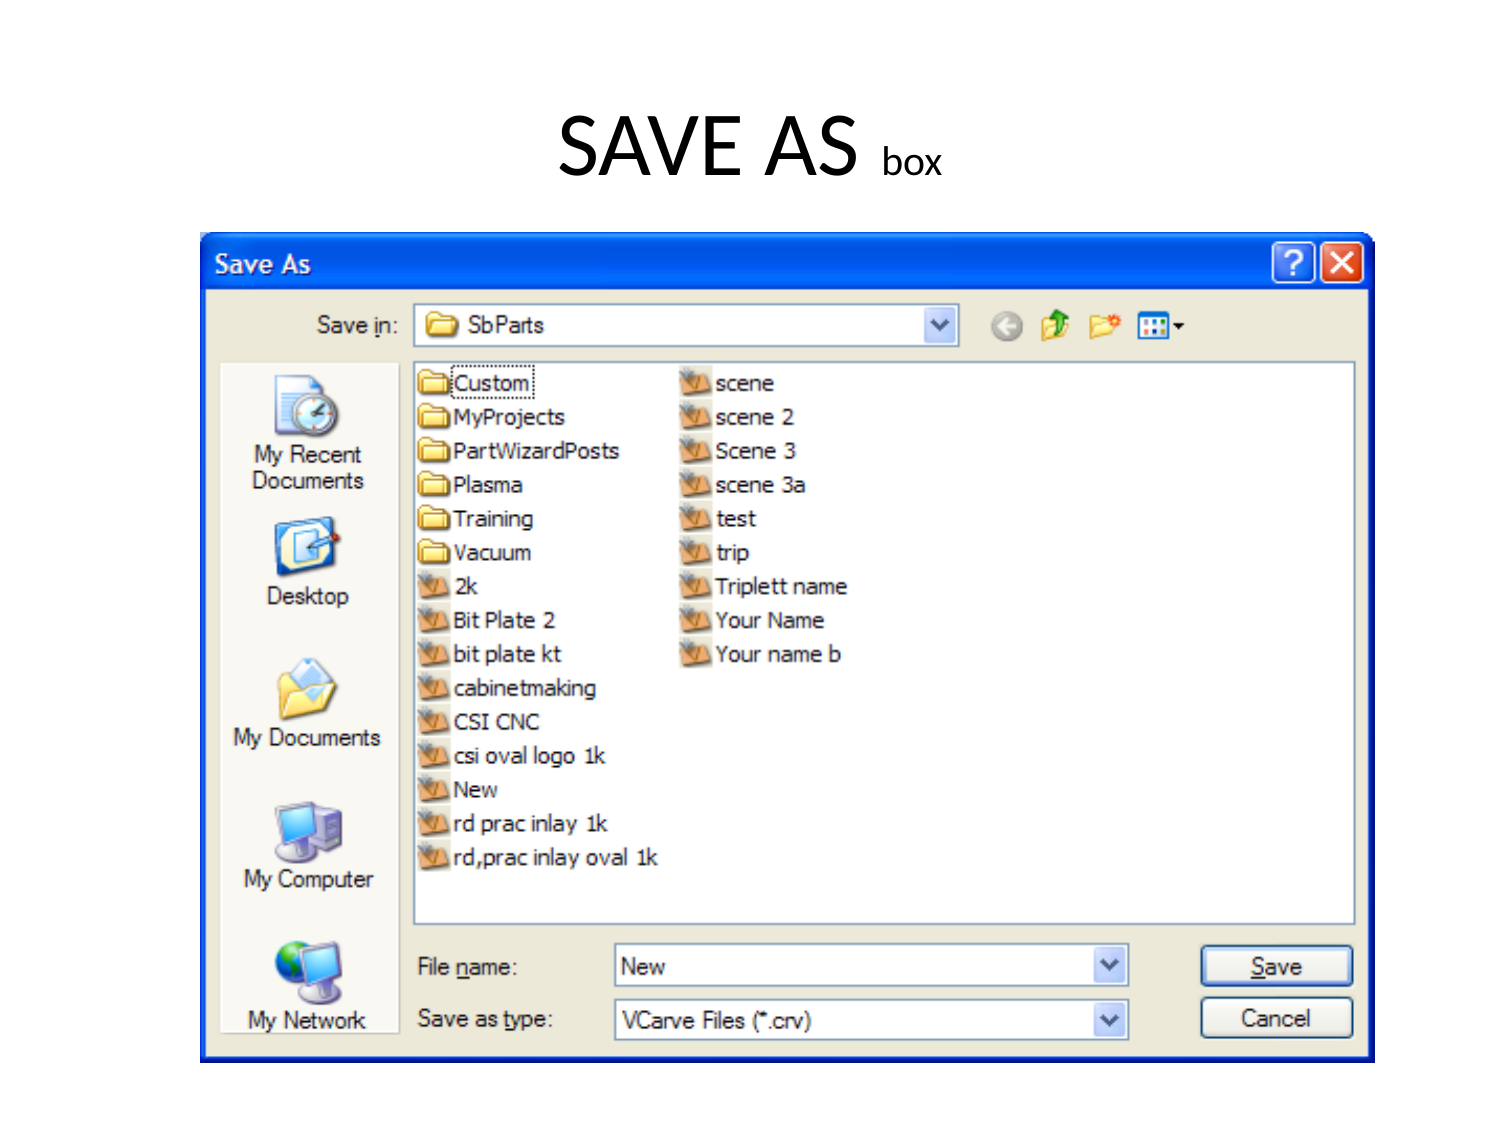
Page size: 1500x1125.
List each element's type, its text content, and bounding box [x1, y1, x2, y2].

title SAVE AS box [75, 45, 1425, 233]
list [199, 232, 1376, 1063]
